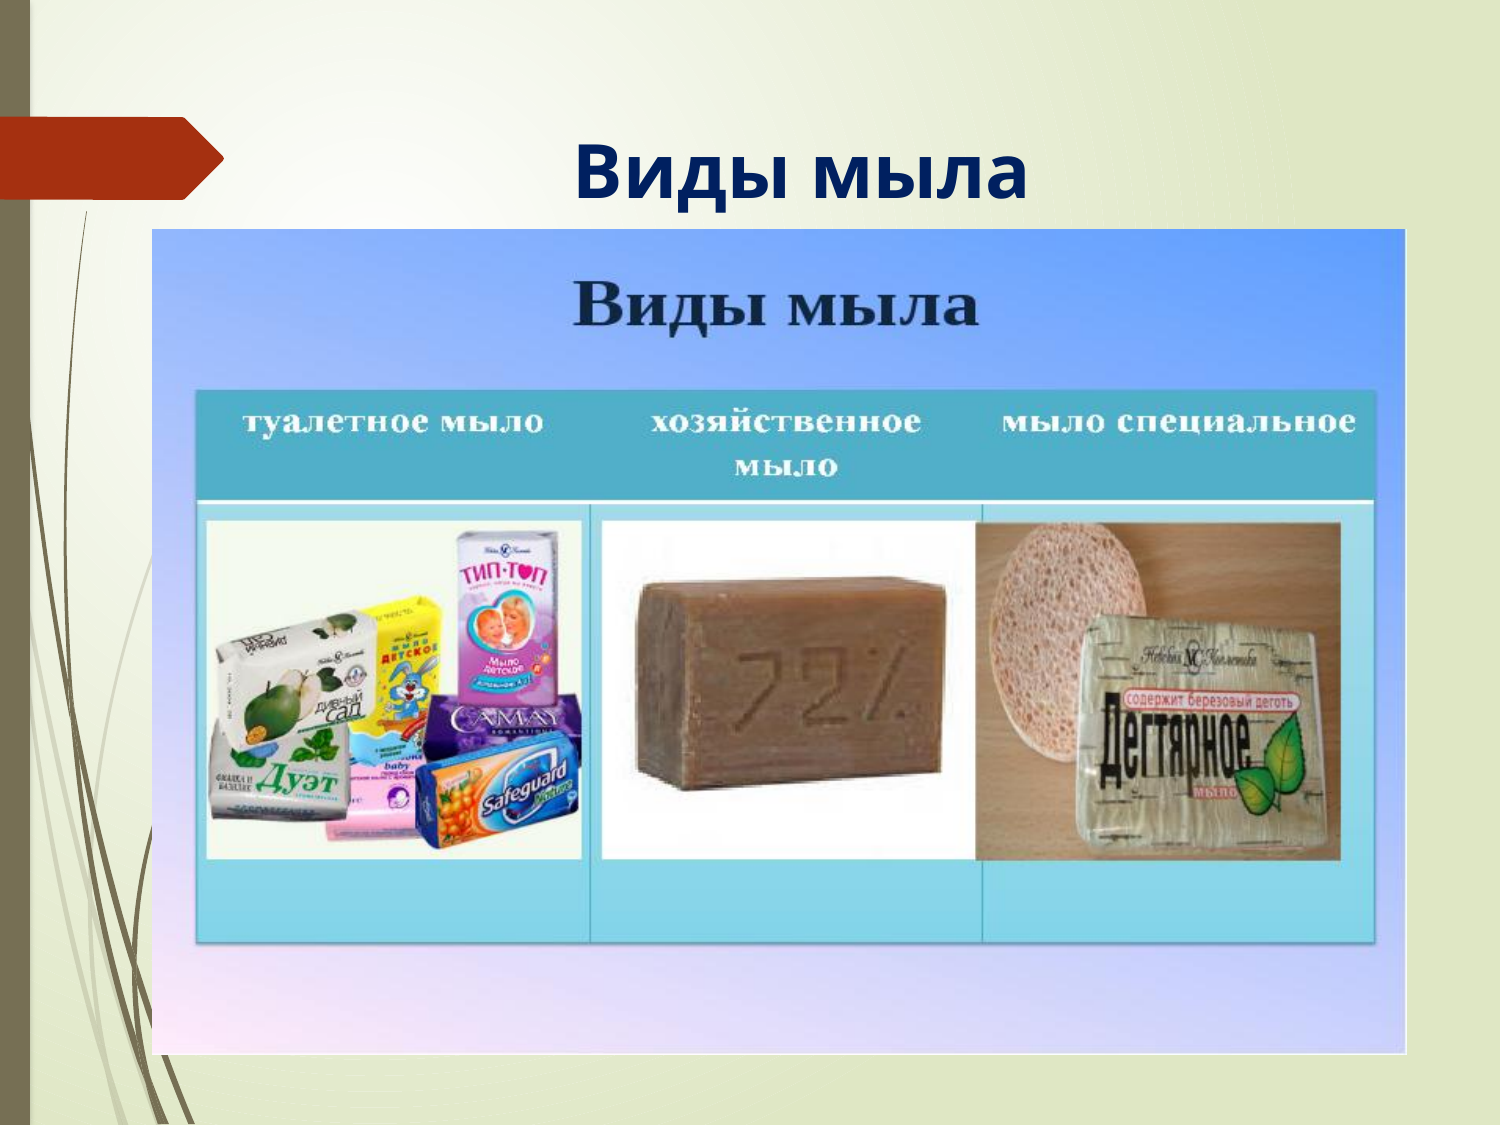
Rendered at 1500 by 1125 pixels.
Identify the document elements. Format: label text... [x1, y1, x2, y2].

title Виды мыла [128, 115, 1350, 258]
picture [152, 229, 1407, 1055]
